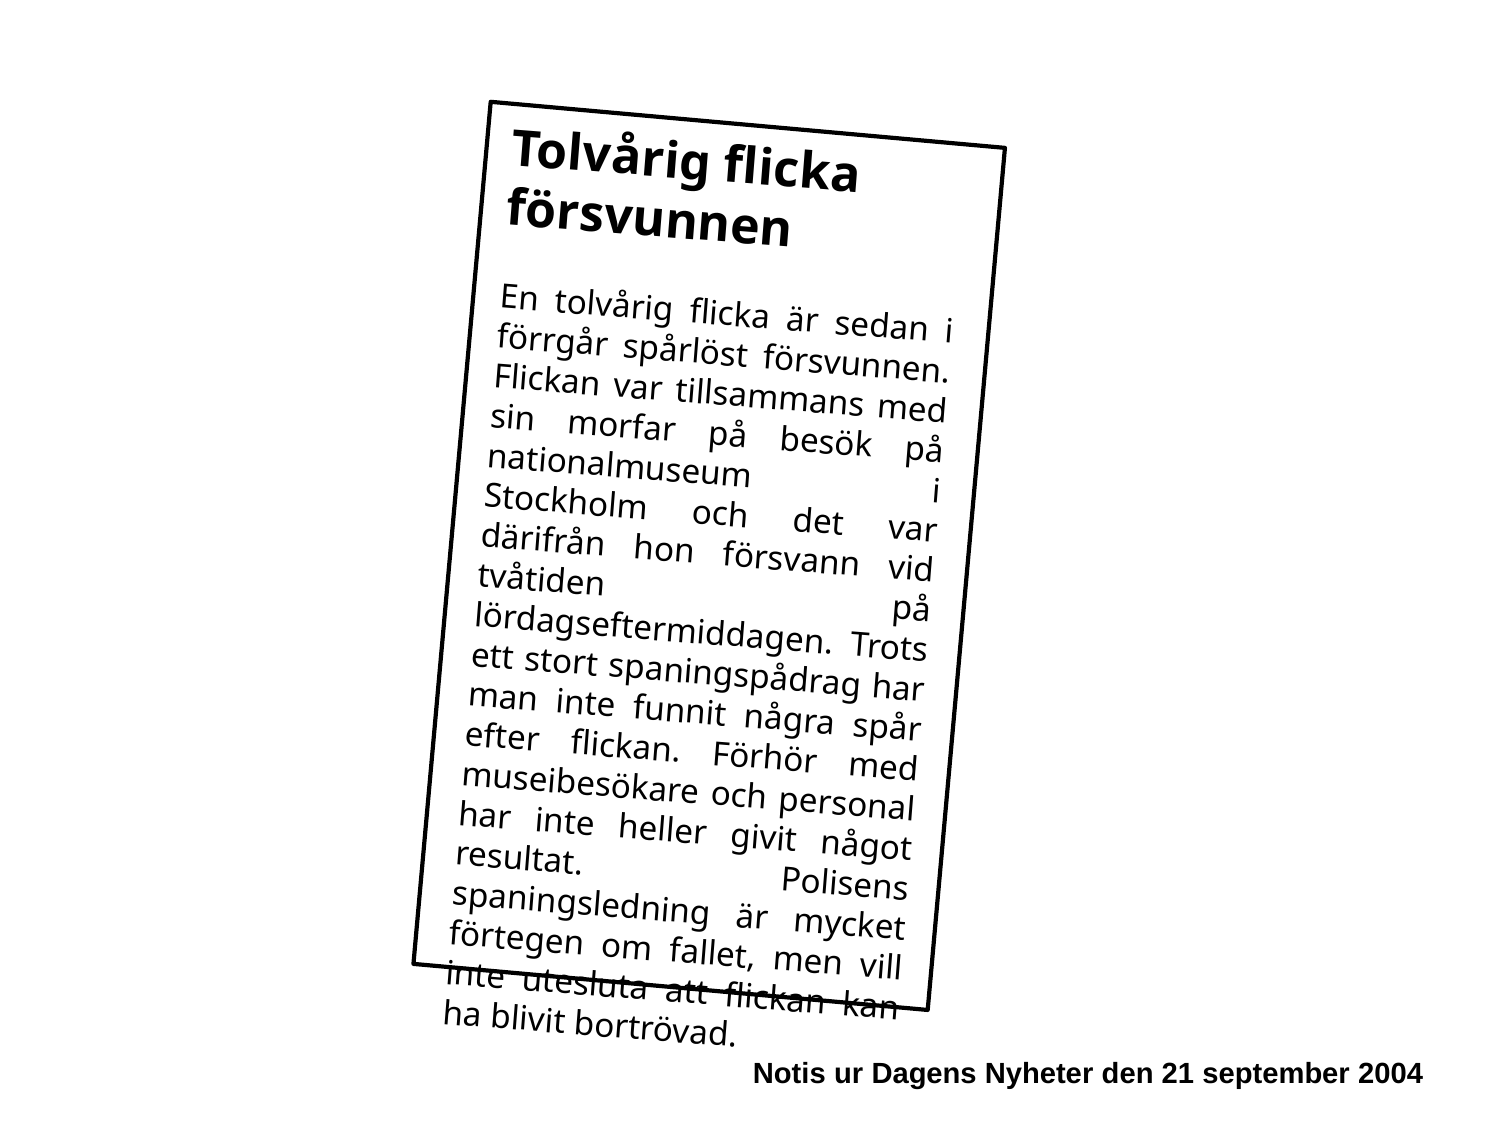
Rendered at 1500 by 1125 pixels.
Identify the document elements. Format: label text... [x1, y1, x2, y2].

text_box Tolvårig flicka försvunnen En tolvårig flicka är sedan i förrgår spårlöst försvunnen. Flickan var tillsammans med sin morfar på besök på nationalmuseum i Stockholm och det var därifrån hon försvann vid tvåtiden på lördagseftermiddagen. Trots ett stort spaningspådrag har man inte funnit några spår efter flickan. Förhör med museibesökare och personal har inte heller givit något resultat. Polisens spaningsledning är mycket förtegen om fallet, men vill inte utesluta att flickan kan ha blivit bortrövad. [425, 968, 914, 1062]
text_box [411, 99, 1008, 1013]
text_box Notis ur Dagens Nyheter den 21 september 2004 [738, 1046, 1459, 1097]
